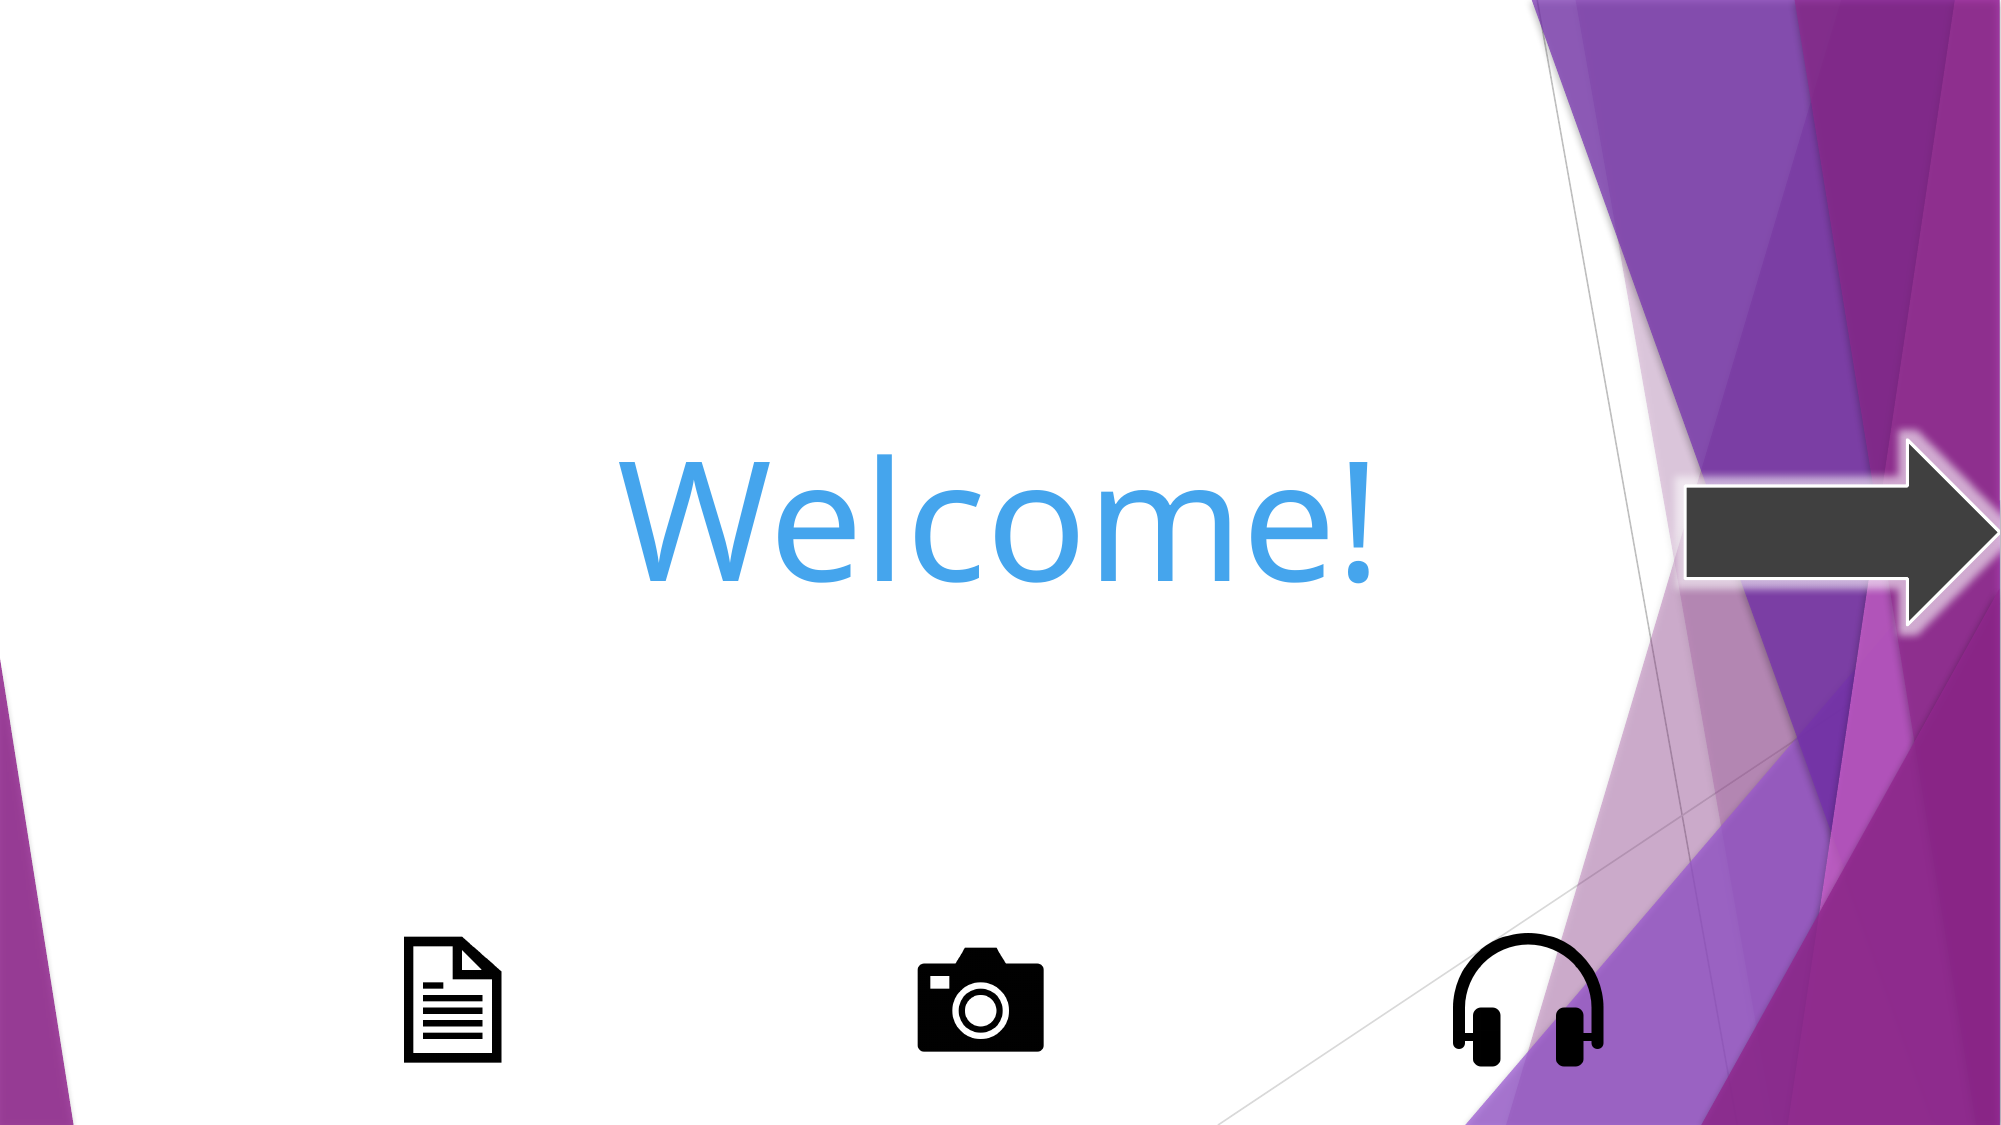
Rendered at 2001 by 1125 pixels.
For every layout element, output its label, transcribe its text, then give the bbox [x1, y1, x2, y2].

picture [377, 924, 529, 1076]
text_box [1683, 438, 2000, 627]
text_box Welcome! [366, 407, 1633, 623]
picture [905, 924, 1057, 1076]
picture [1433, 905, 1623, 1095]
